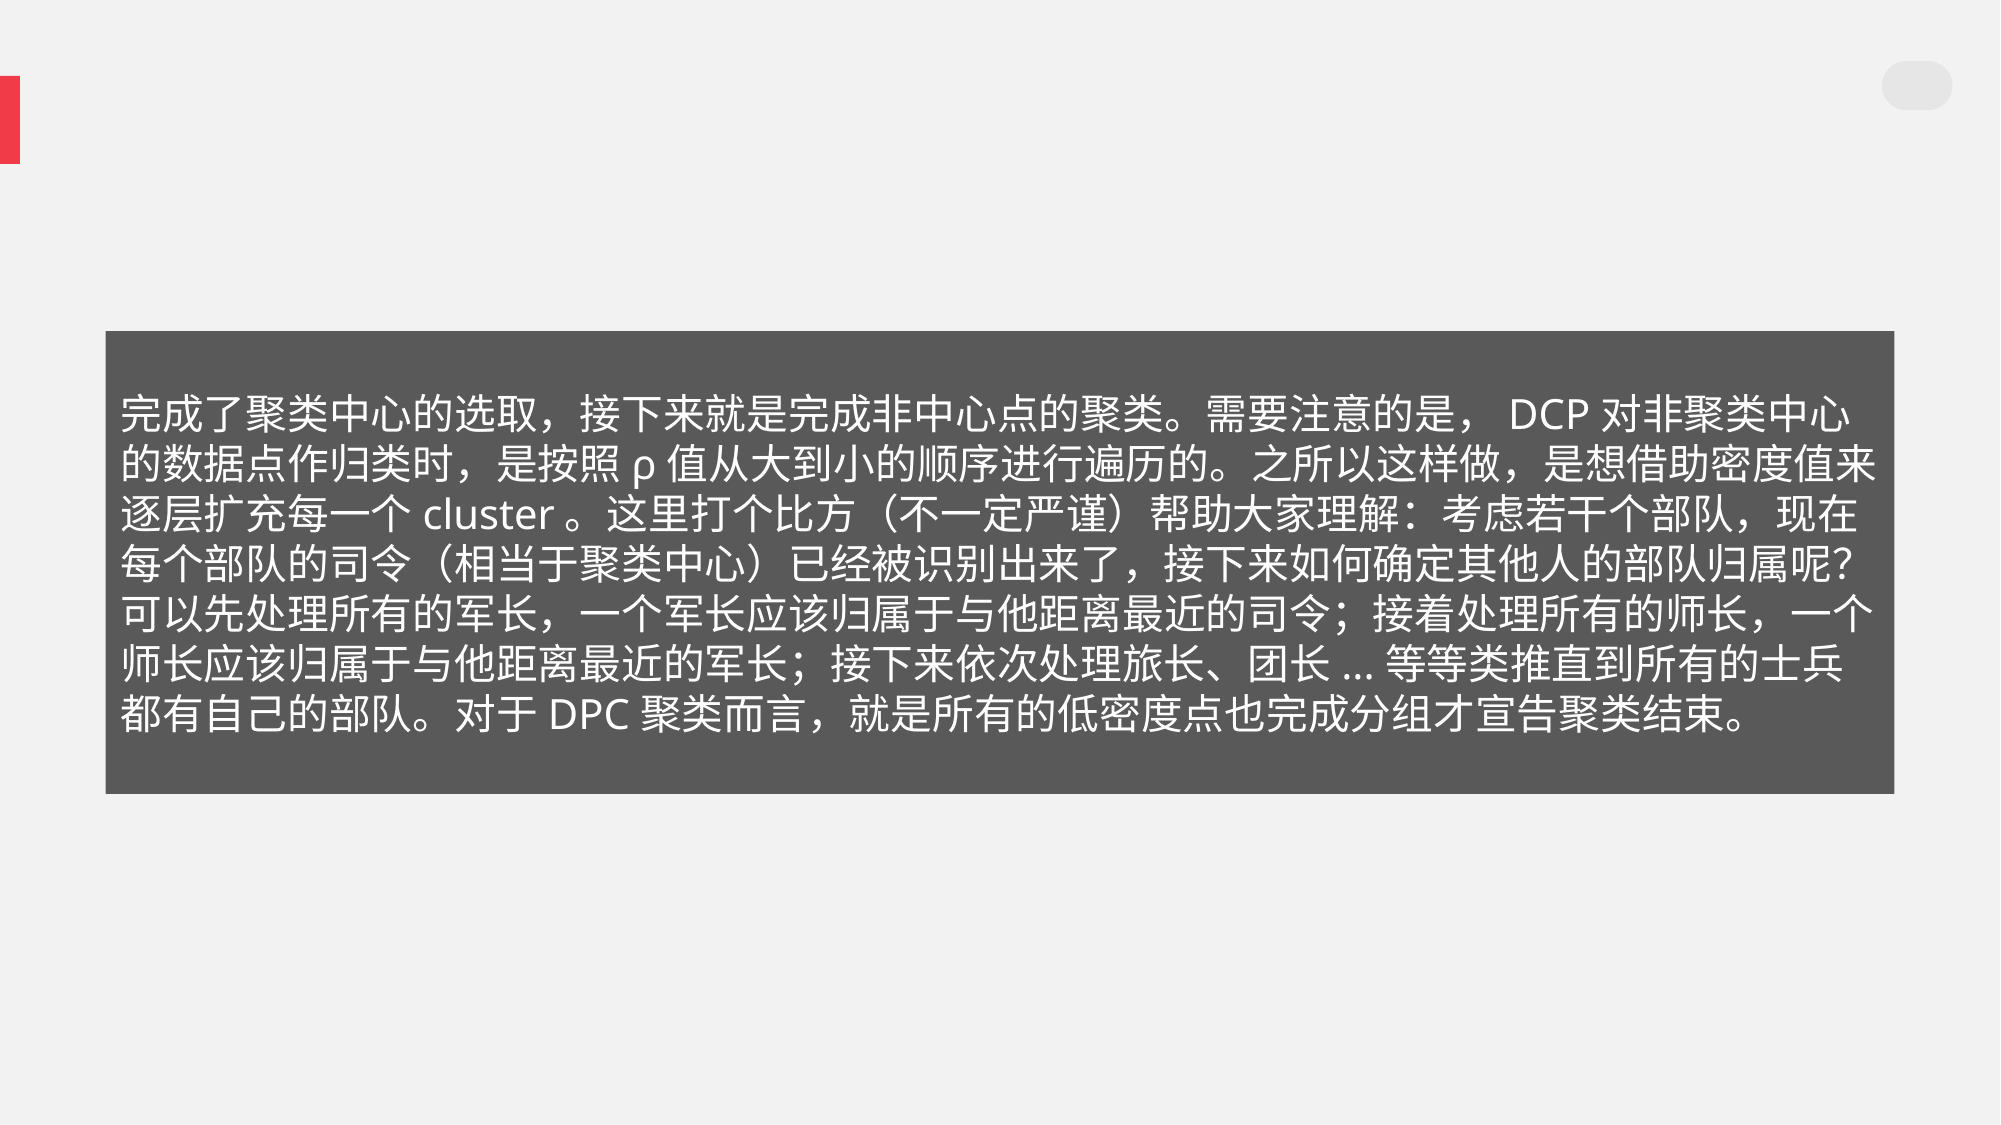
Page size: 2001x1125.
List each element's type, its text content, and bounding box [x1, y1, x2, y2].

text_box 完成了聚类中心的选取，接下来就是完成非中心点的聚类。需要注意的是，DCP对非聚类中心的数据点作归类时，是按照ρ值从大到小的顺序进行遍历的。之所以这样做，是想借助密度值来逐层扩充每一个cluster。这里打个比方（不一定严谨）帮助大家理解：考虑若干个部队，现在每个部队的司令（相当于聚类中心）已经被识别出来了，接下来如何确定其他人的部队归属呢？可以先处理所有的军长，一个军长应该归属于与他距离最近的司令；接着处理所有的师长，一个师长应该归属于与他距离最近的军长；接下来依次处理旅长、团长...等等类推直到所有的士兵都有自己的部队。对于DPC聚类而言，就是所有的低密度点也完成分组才宣告聚类结束。 [105, 330, 1895, 795]
